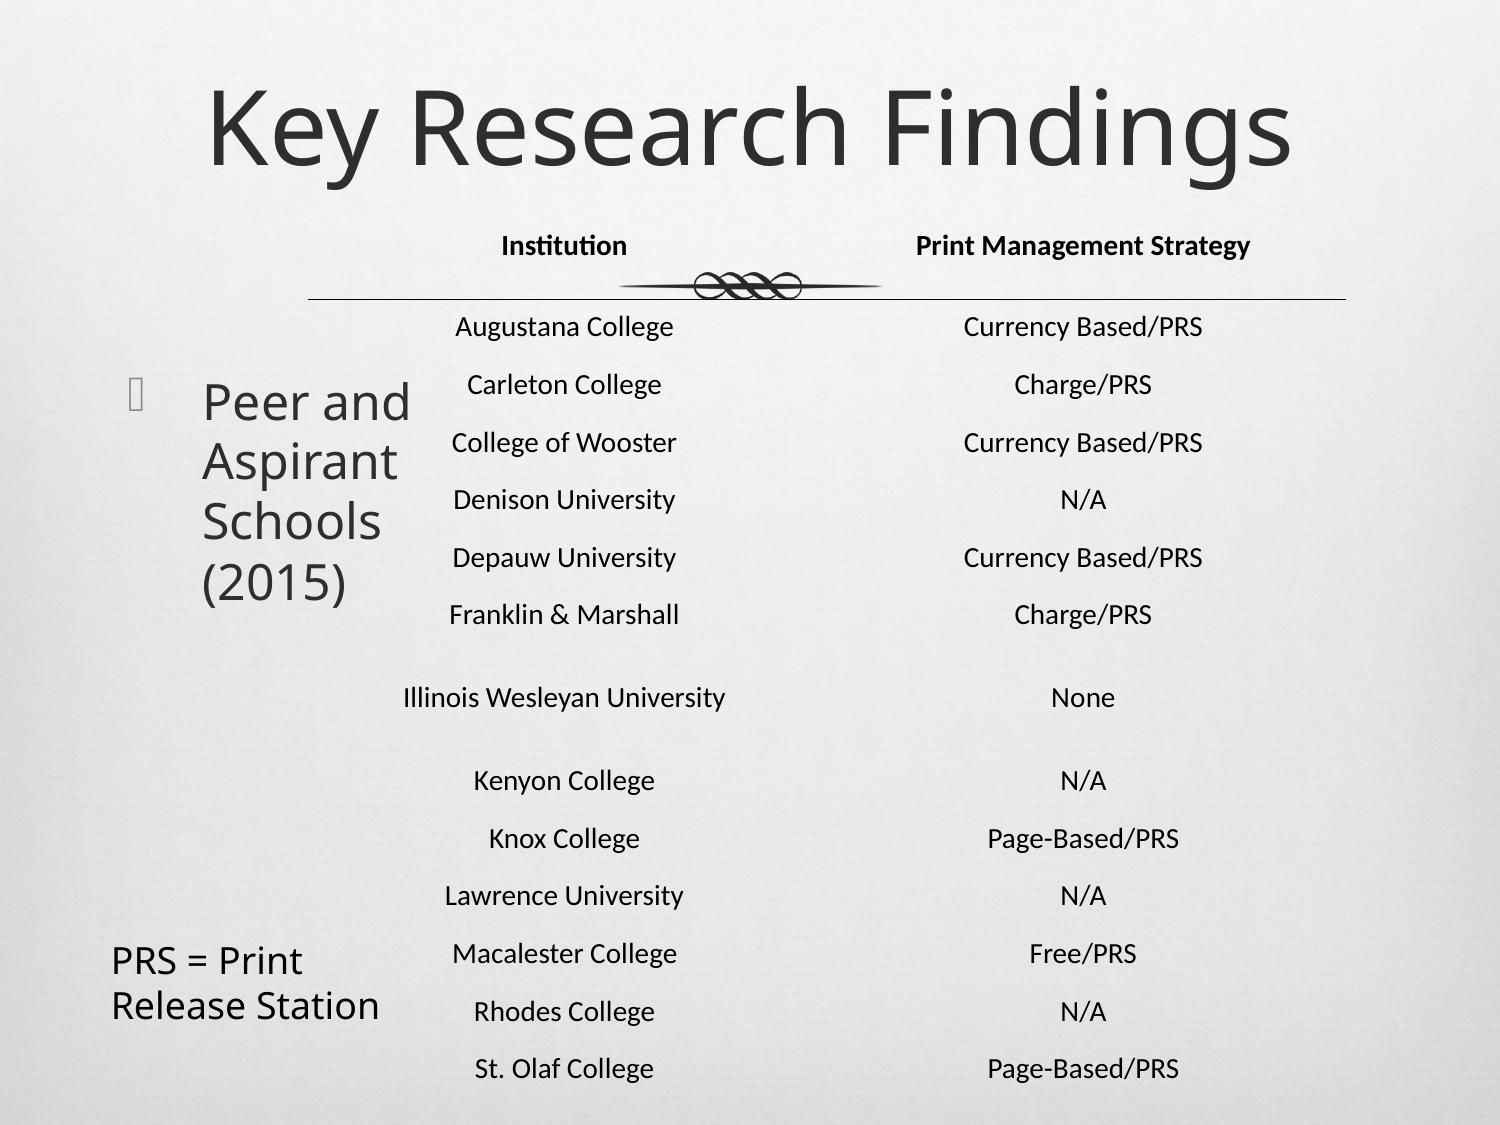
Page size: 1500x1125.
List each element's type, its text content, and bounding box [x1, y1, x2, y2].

table_cell Currency Based/PRS [821, 530, 1346, 588]
table_header Institution [308, 195, 821, 299]
title Key Research Findings [112, 11, 1388, 236]
table_cell College of Wooster [308, 415, 821, 473]
table_cell Macalester College [308, 927, 821, 984]
table_header Print Management Strategy [821, 195, 1346, 299]
table_cell Depauw University [308, 530, 821, 588]
table_cell Denison University [308, 473, 821, 530]
table_cell Rhodes College [308, 984, 821, 1042]
table_cell Lawrence University [308, 869, 821, 927]
table_cell Augustana College [308, 300, 821, 358]
table_cell St. Olaf College [308, 1042, 821, 1099]
table_cell N/A [821, 869, 1346, 927]
text_box PRS = Print Release Station [96, 929, 408, 1035]
table_cell Franklin & Marshall [308, 588, 821, 646]
list Peer and Aspirant Schools (2015) [112, 362, 308, 929]
table_cell N/A [821, 473, 1346, 530]
table_cell Page-Based/PRS [821, 811, 1346, 869]
table_cell Knox College [308, 811, 821, 869]
table_cell Kenyon College [308, 754, 821, 811]
table_cell Illinois Wesleyan University [308, 646, 821, 754]
table_cell Page-Based/PRS [821, 1042, 1346, 1099]
table_cell Currency Based/PRS [821, 415, 1346, 473]
table_cell N/A [821, 754, 1346, 811]
table_cell None [821, 646, 1346, 754]
table_cell Carleton College [308, 358, 821, 415]
table_cell Charge/PRS [821, 588, 1346, 646]
table_cell N/A [821, 984, 1346, 1042]
table_cell Charge/PRS [821, 358, 1346, 415]
table_cell Free/PRS [821, 927, 1346, 984]
table_cell Currency Based/PRS [821, 300, 1346, 358]
